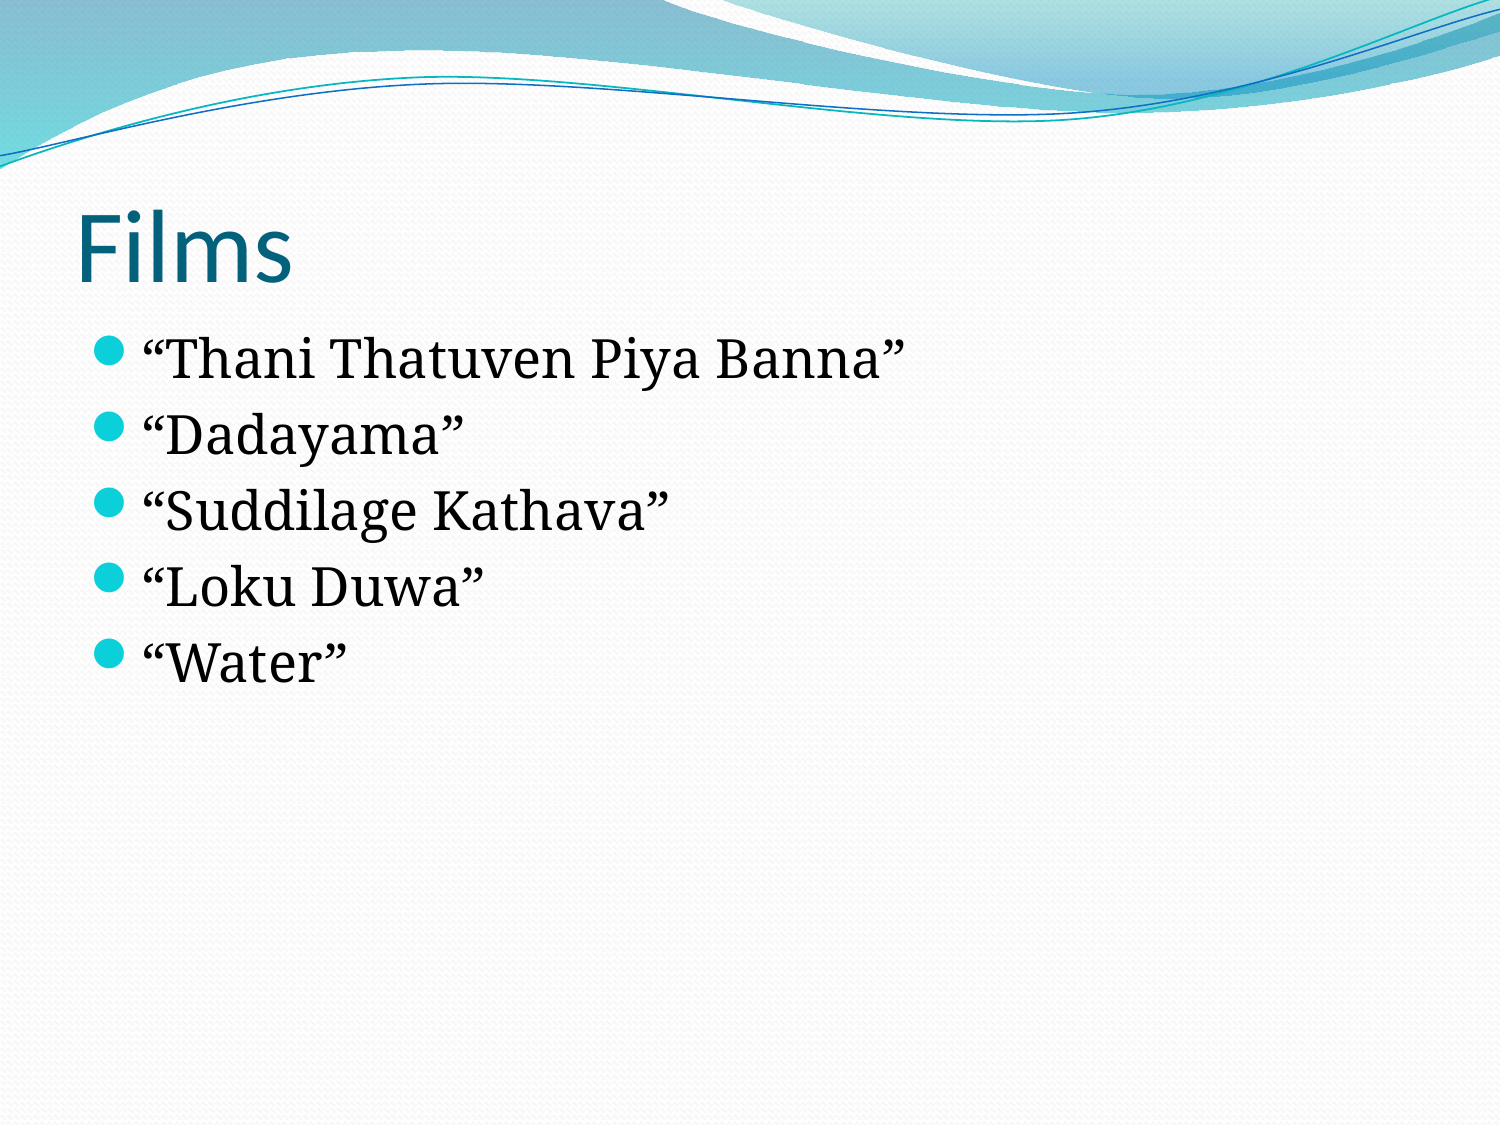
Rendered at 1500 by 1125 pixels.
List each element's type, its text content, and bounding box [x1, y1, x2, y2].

list “Thani Thatuven Piya Banna” “Dadayama” “Suddilage Kathava” “Loku Duwa” “Water” [75, 317, 1425, 1038]
title Films [75, 115, 1425, 303]
